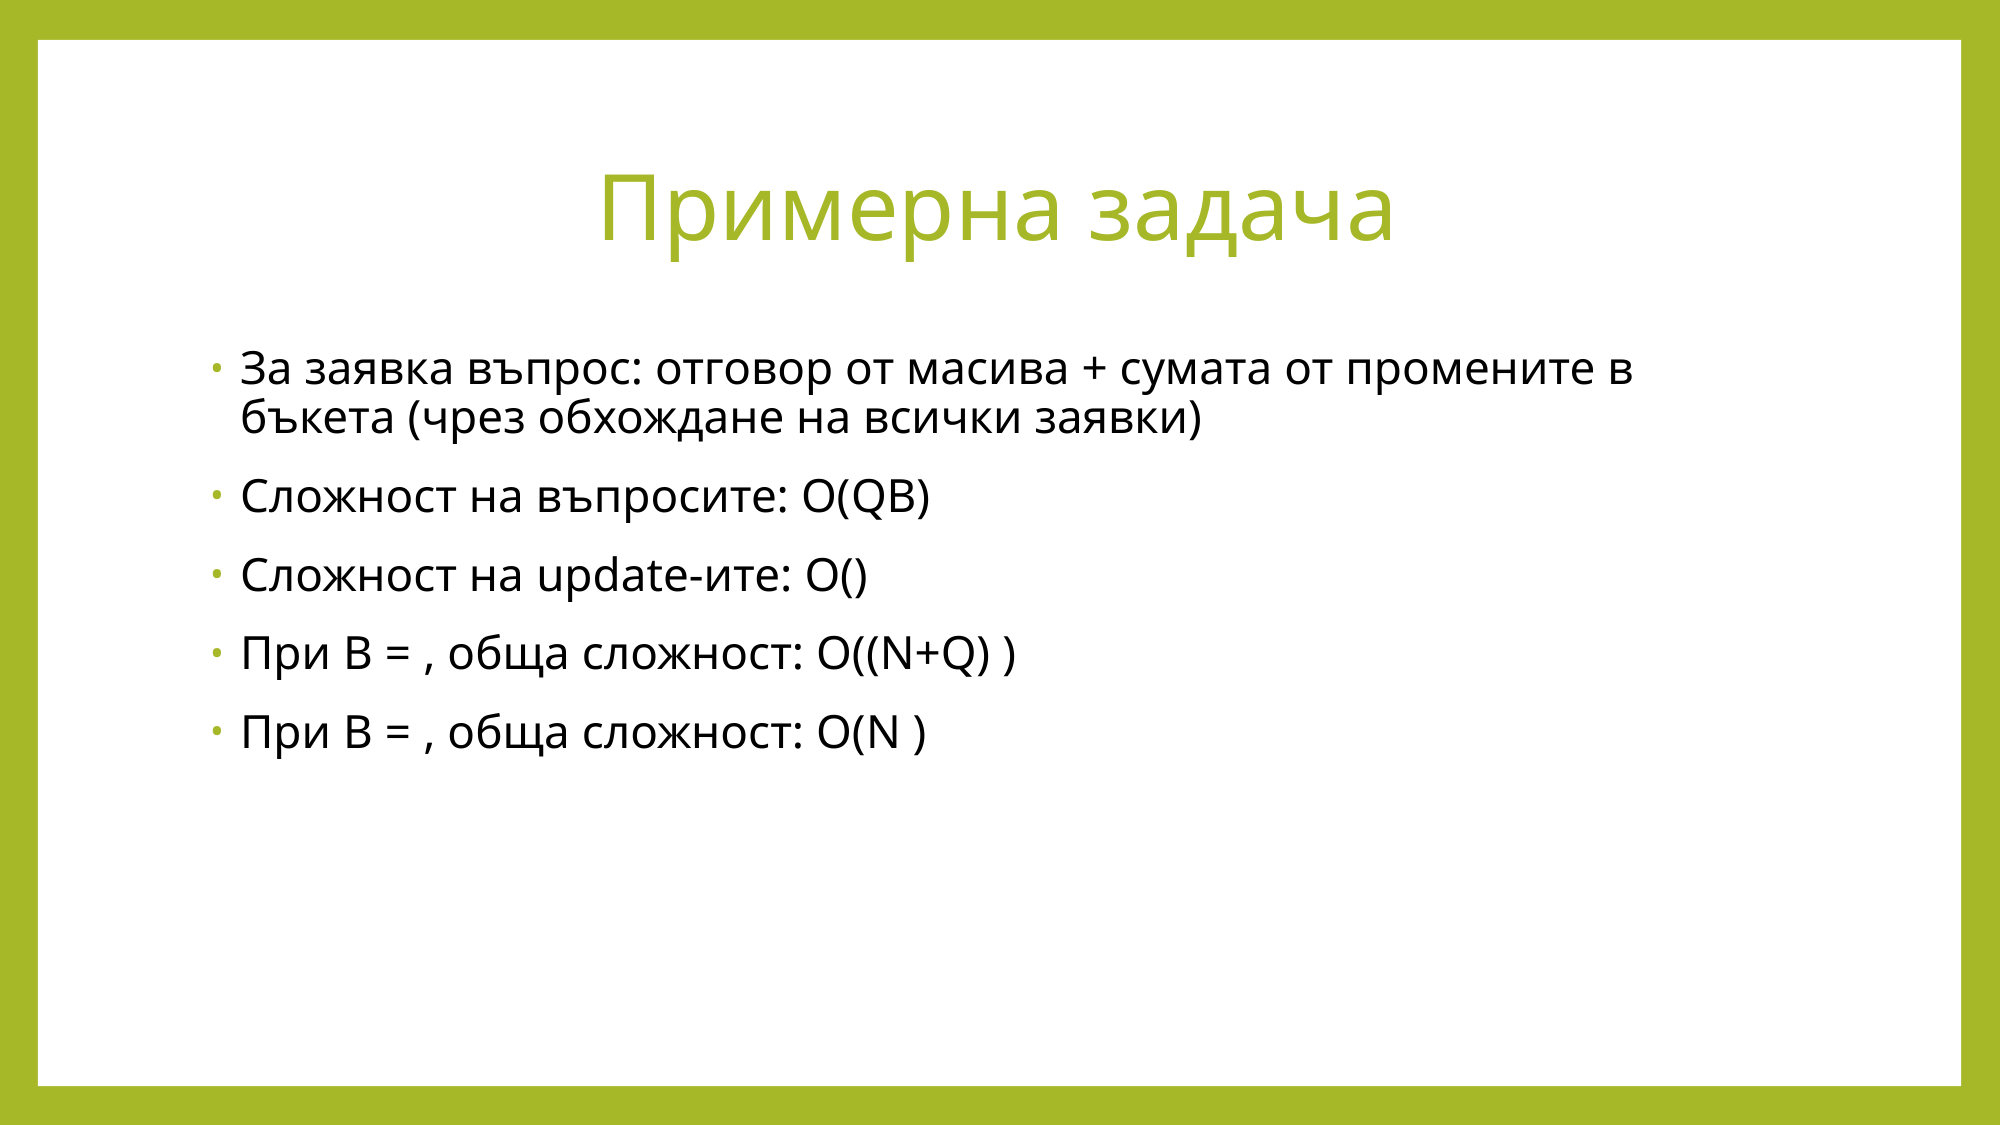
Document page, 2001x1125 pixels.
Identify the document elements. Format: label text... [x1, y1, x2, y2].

title Примерна задача [187, 99, 1808, 323]
